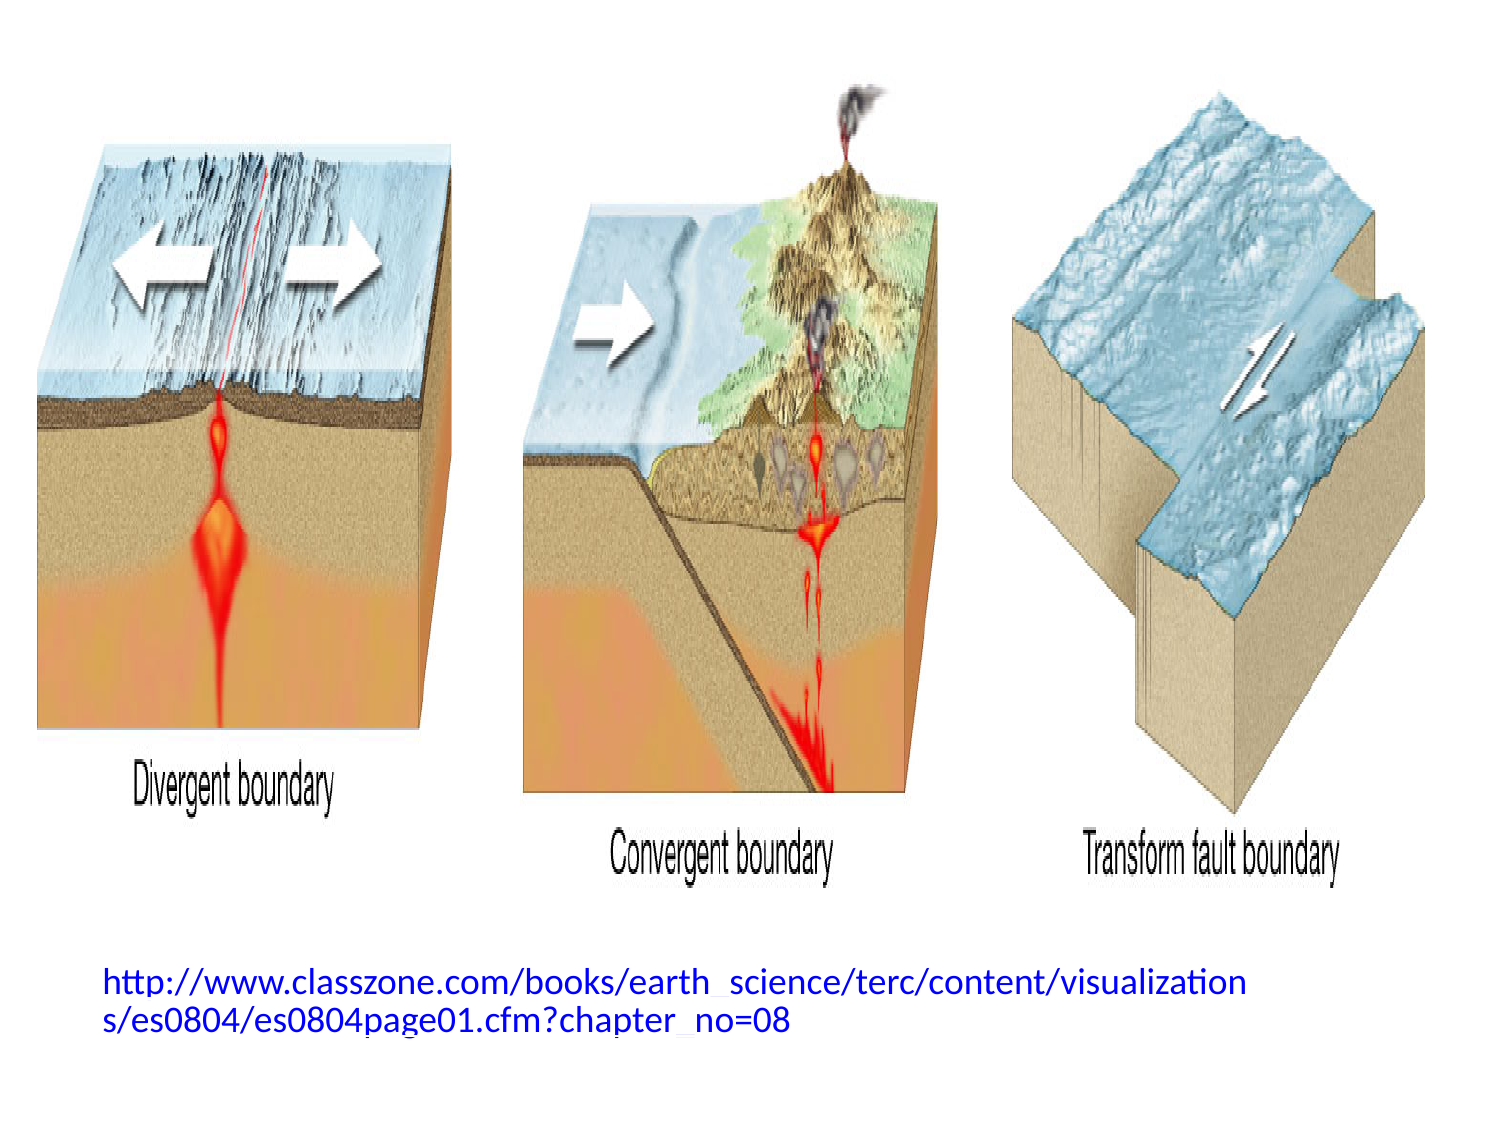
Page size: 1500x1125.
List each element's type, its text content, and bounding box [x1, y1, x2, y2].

text_box http://www.classzone.com/books/earth_science/terc/content/visualizations/es0804/es0804page01.cfm?chapter_no=08 [87, 949, 1275, 1056]
picture [37, 74, 1426, 888]
